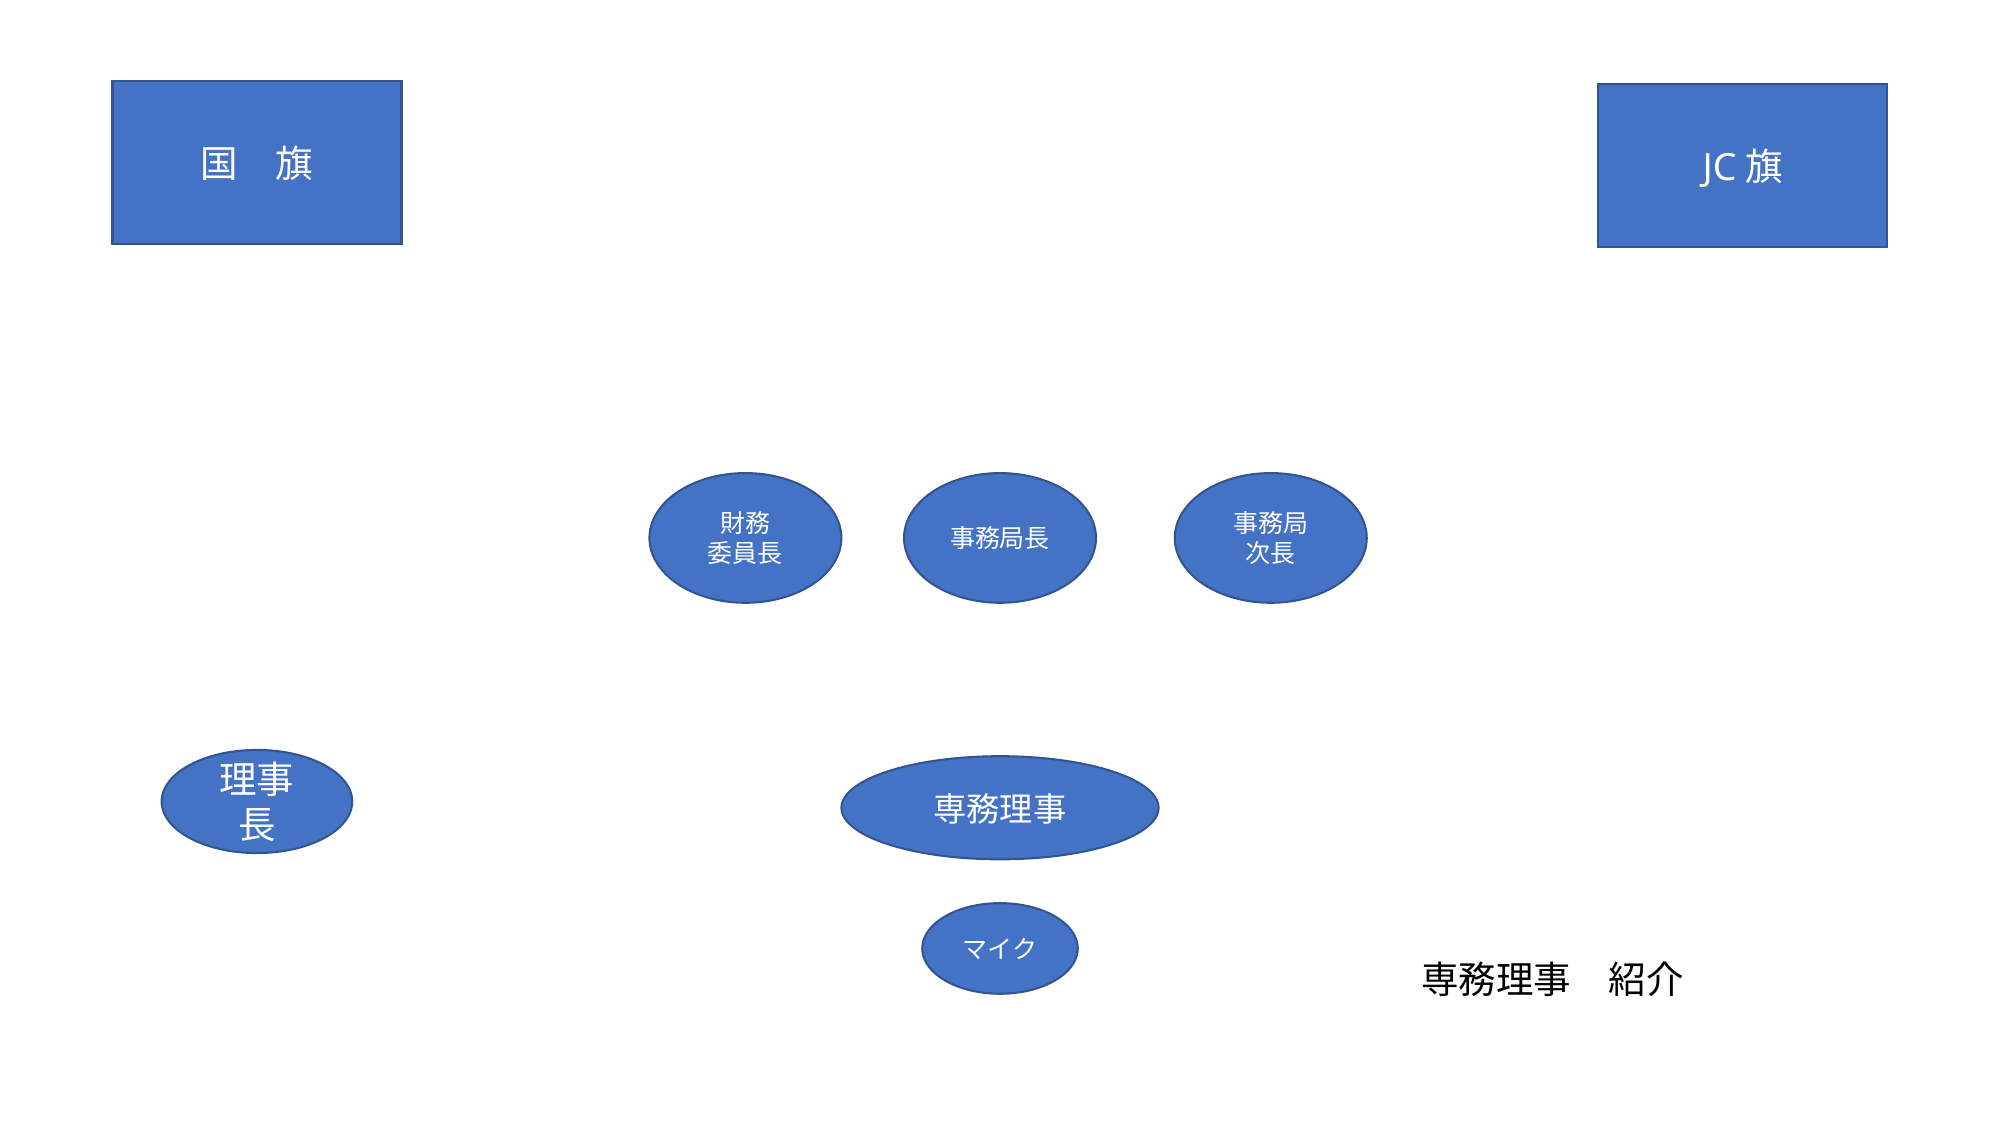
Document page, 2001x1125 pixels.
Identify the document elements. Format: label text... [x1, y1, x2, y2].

text_box 国 旗 [111, 80, 403, 245]
text_box JC旗 [1597, 83, 1888, 248]
text_box マイク [921, 902, 1079, 995]
text_box 財務 委員長 [648, 472, 843, 604]
text_box 理事長 [160, 748, 354, 855]
text_box 専務理事 紹介 [1406, 948, 1780, 1054]
text_box 事務局 次長 [1173, 472, 1368, 604]
text_box 事務局長 [902, 472, 1098, 604]
text_box 専務理事 [840, 755, 1160, 861]
